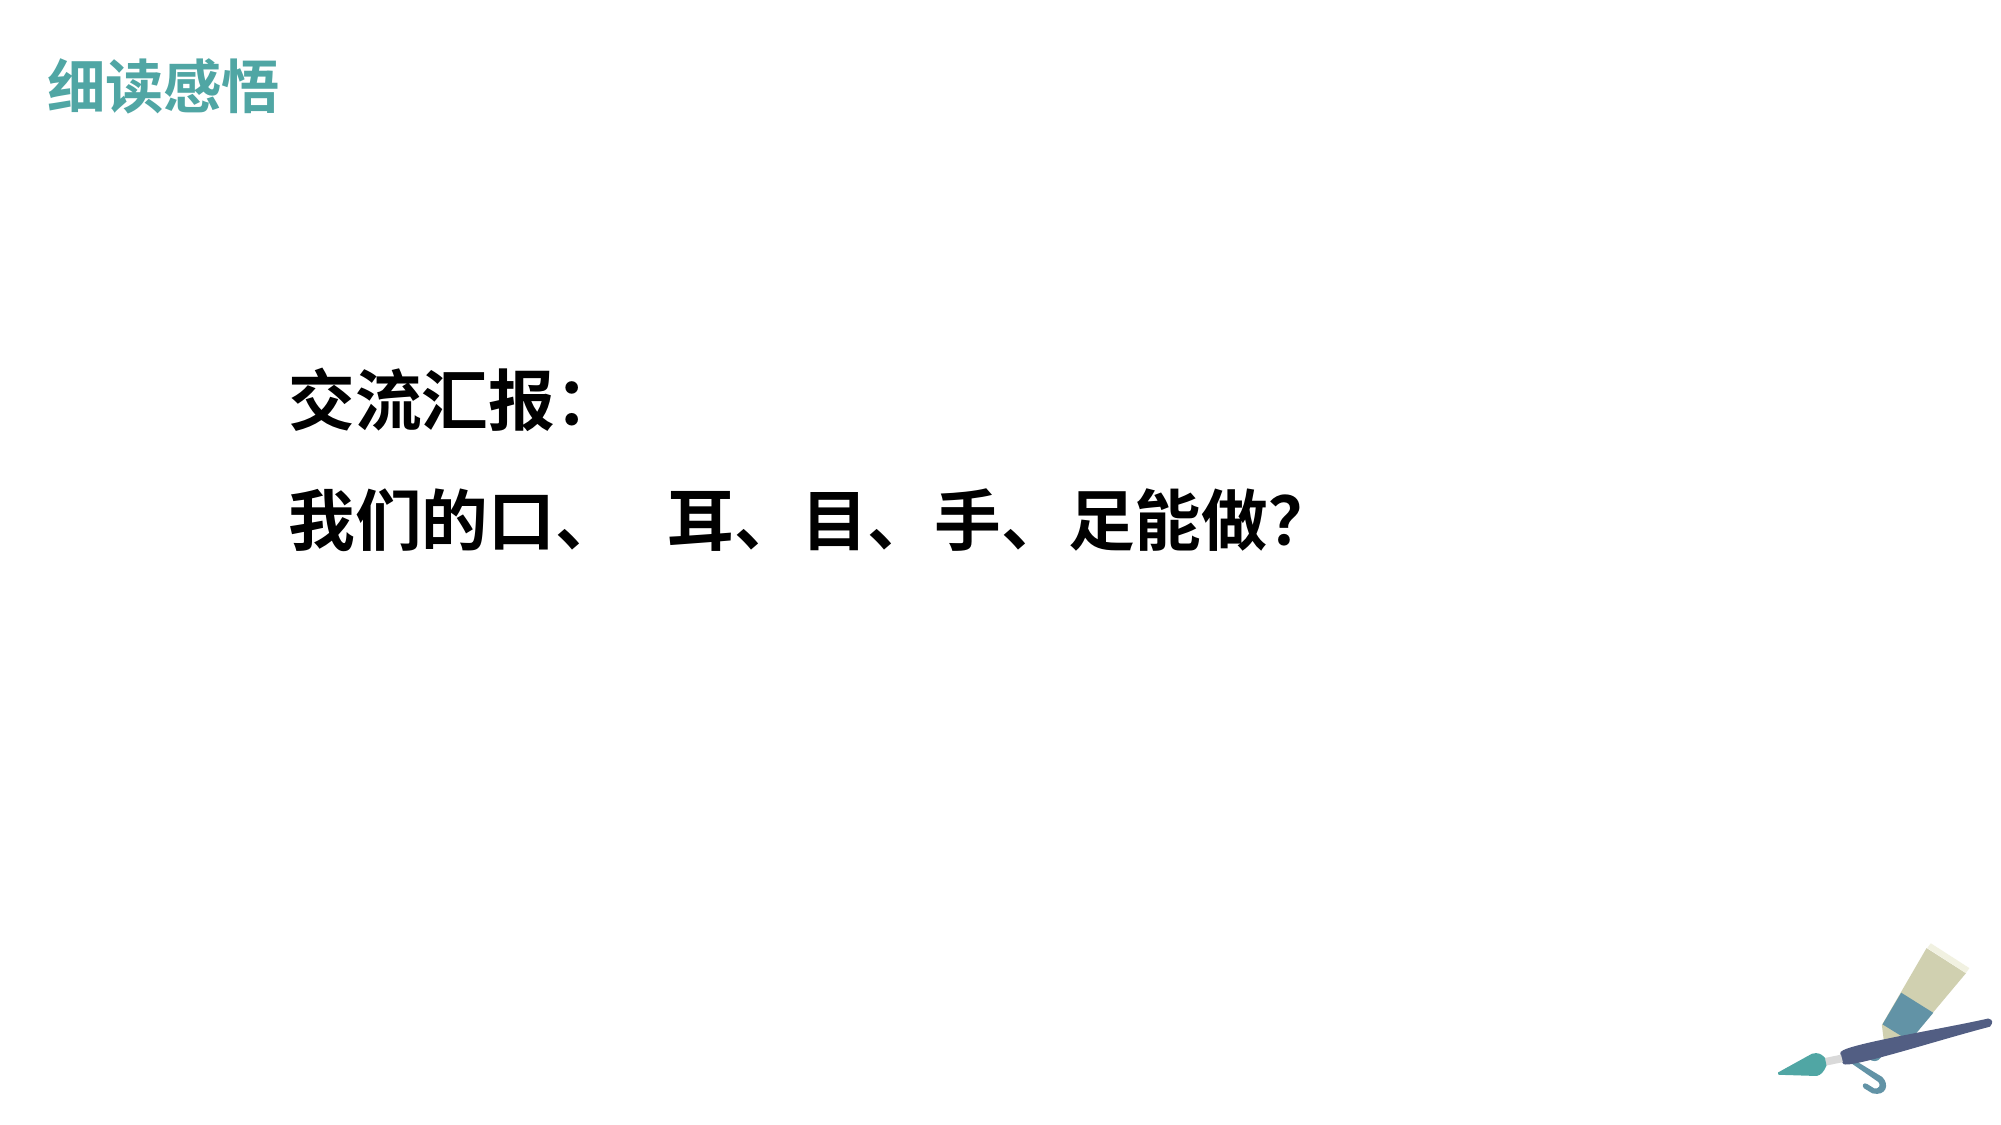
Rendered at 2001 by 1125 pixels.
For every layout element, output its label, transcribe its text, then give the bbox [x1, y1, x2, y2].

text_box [1811, 945, 1974, 1125]
text_box 交流汇报： 我们的口、 耳、目、手、足能做？ [273, 311, 1642, 566]
text_box 细读感悟 [32, 42, 295, 128]
